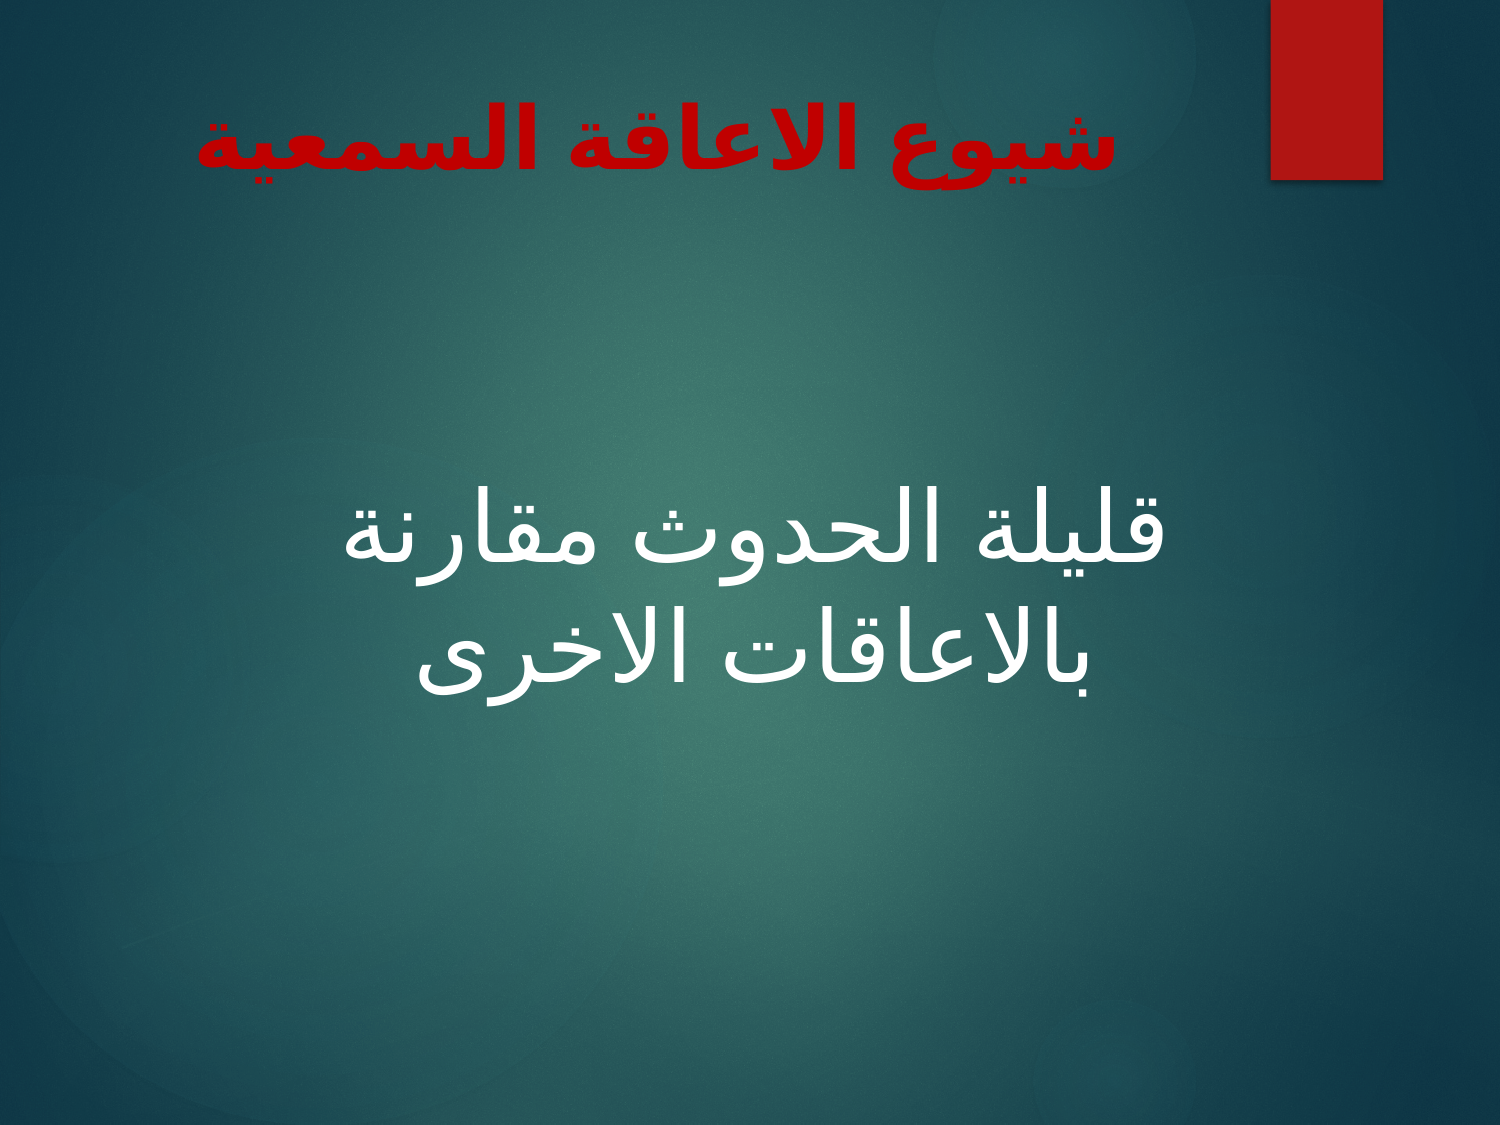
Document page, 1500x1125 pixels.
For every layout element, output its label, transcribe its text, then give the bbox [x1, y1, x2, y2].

list قليلة الحدوث مقارنة بالاعاقات الاخرى [204, 454, 1306, 942]
title شيوع الاعاقة السمعية [79, 74, 1237, 304]
